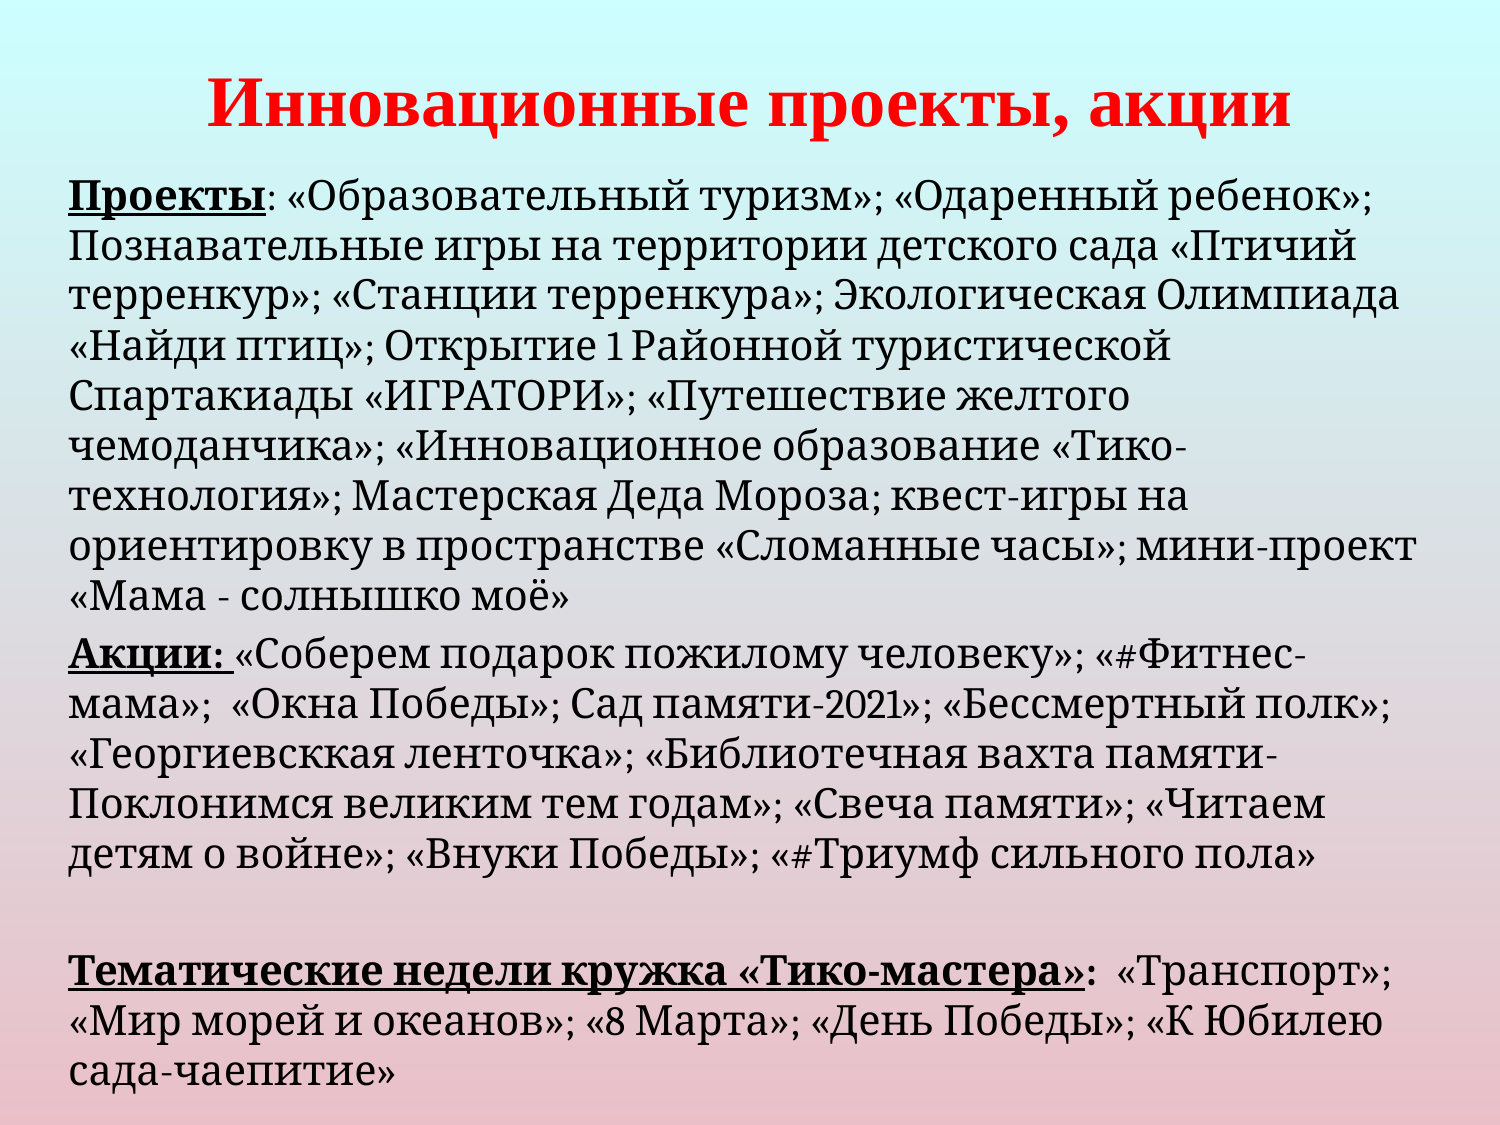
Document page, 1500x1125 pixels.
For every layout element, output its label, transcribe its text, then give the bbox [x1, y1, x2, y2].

list Проекты: «Образовательный туризм»; «Одаренный ребенок»; Познавательные игры на территории детского сада «Птичий терренкур»; «Станции терренкура»; Экологическая Олимпиада «Найди птиц»; Открытие 1 Районной туристической Спартакиады «ИГРАТОРИ»; «Путешествие желтого чемоданчика»; «Инновационное образование «Тико-технология»; Мастерская Деда Мороза; квест-игры на ориентировку в пространстве «Сломанные часы»; мини-проект «Мама - солнышко моё» Акции: «Соберем подарок пожилому человеку»; «#Фитнес-мама»; «Окна Победы»; Сад памяти-2021»; «Бессмертный полк»; «Георгиевсккая ленточка»; «Библиотечная вахта памяти-Поклонимся великим тем годам»; «Свеча памяти»; «Читаем детям о войне»; «Внуки Победы»; «#Триумф сильного пола» Тематические недели кружка «Тико-мастера»: «Транспорт»; «Мир морей и океанов»; «8 Марта»; «День Победы»; «К Юбилею сада-чаепитие» [53, 160, 1447, 1106]
title Инновационные проекты, акции [75, 45, 1425, 149]
